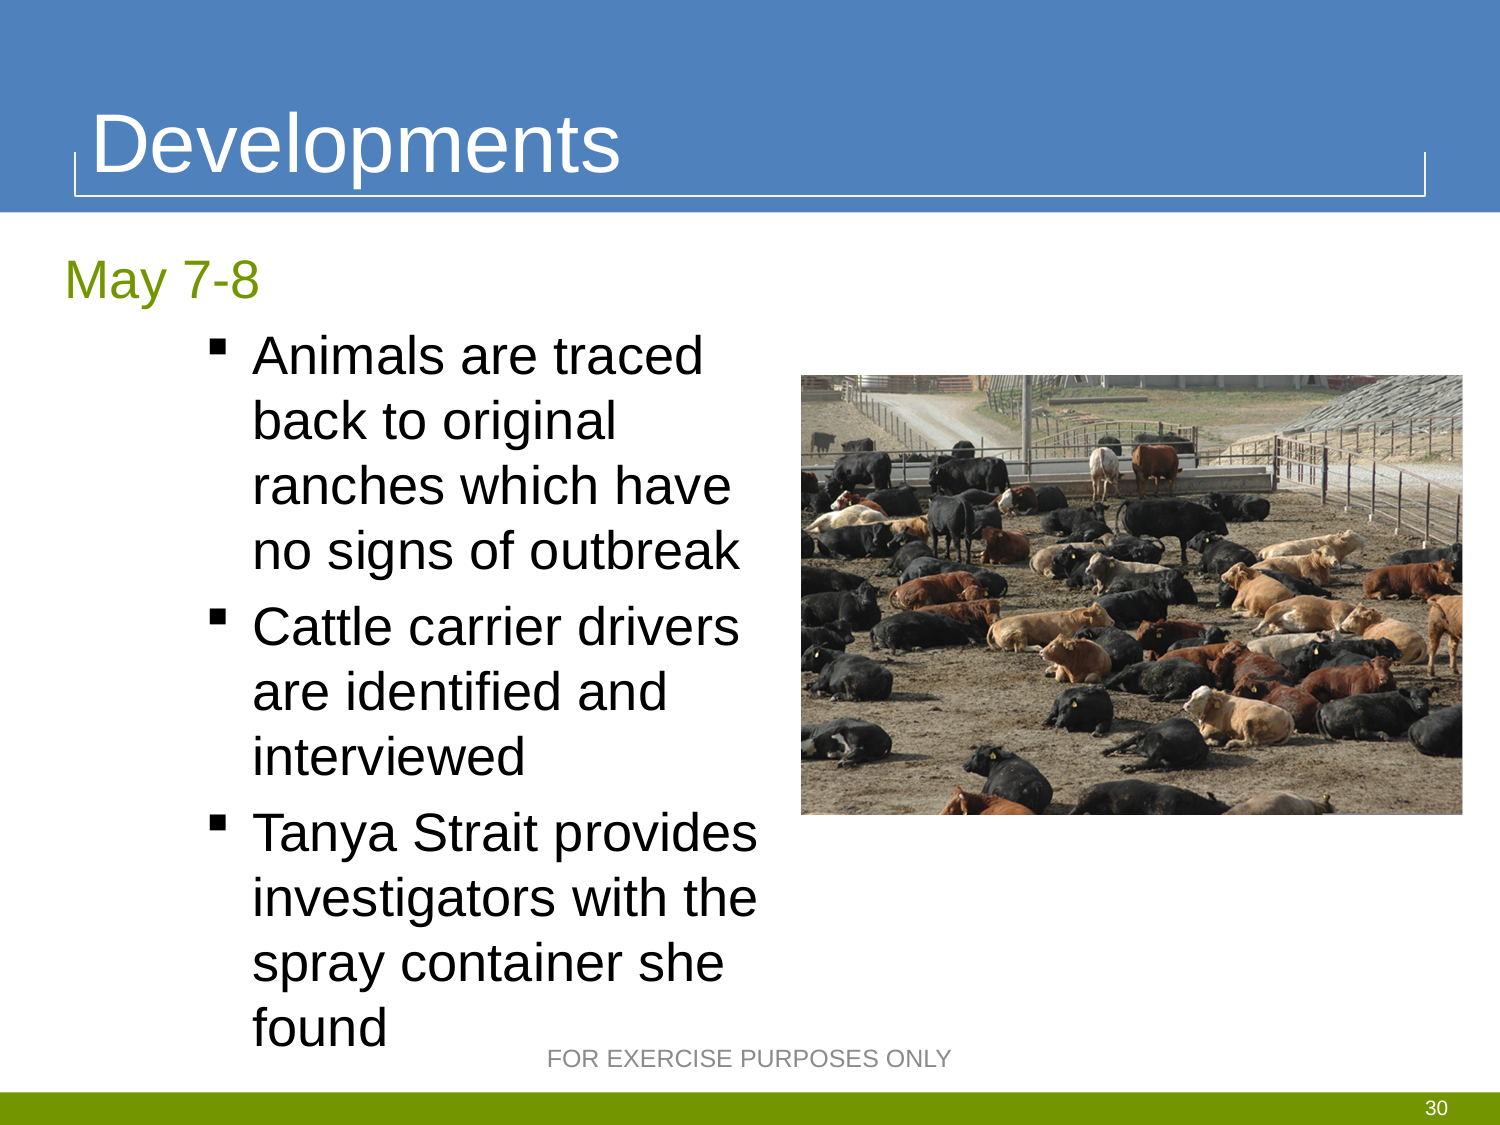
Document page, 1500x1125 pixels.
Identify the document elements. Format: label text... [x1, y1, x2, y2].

title Developments [74, 44, 1426, 233]
footer FOR EXERCISE PURPOSES ONLY [512, 1042, 988, 1103]
text_box May 7-8 Animals are traced back to original ranches which have no signs of outbreak Cattle carrier drivers are identified and interviewed Tanya Strait provides investigators with the spray container she found [49, 237, 800, 1050]
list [799, 374, 1463, 817]
